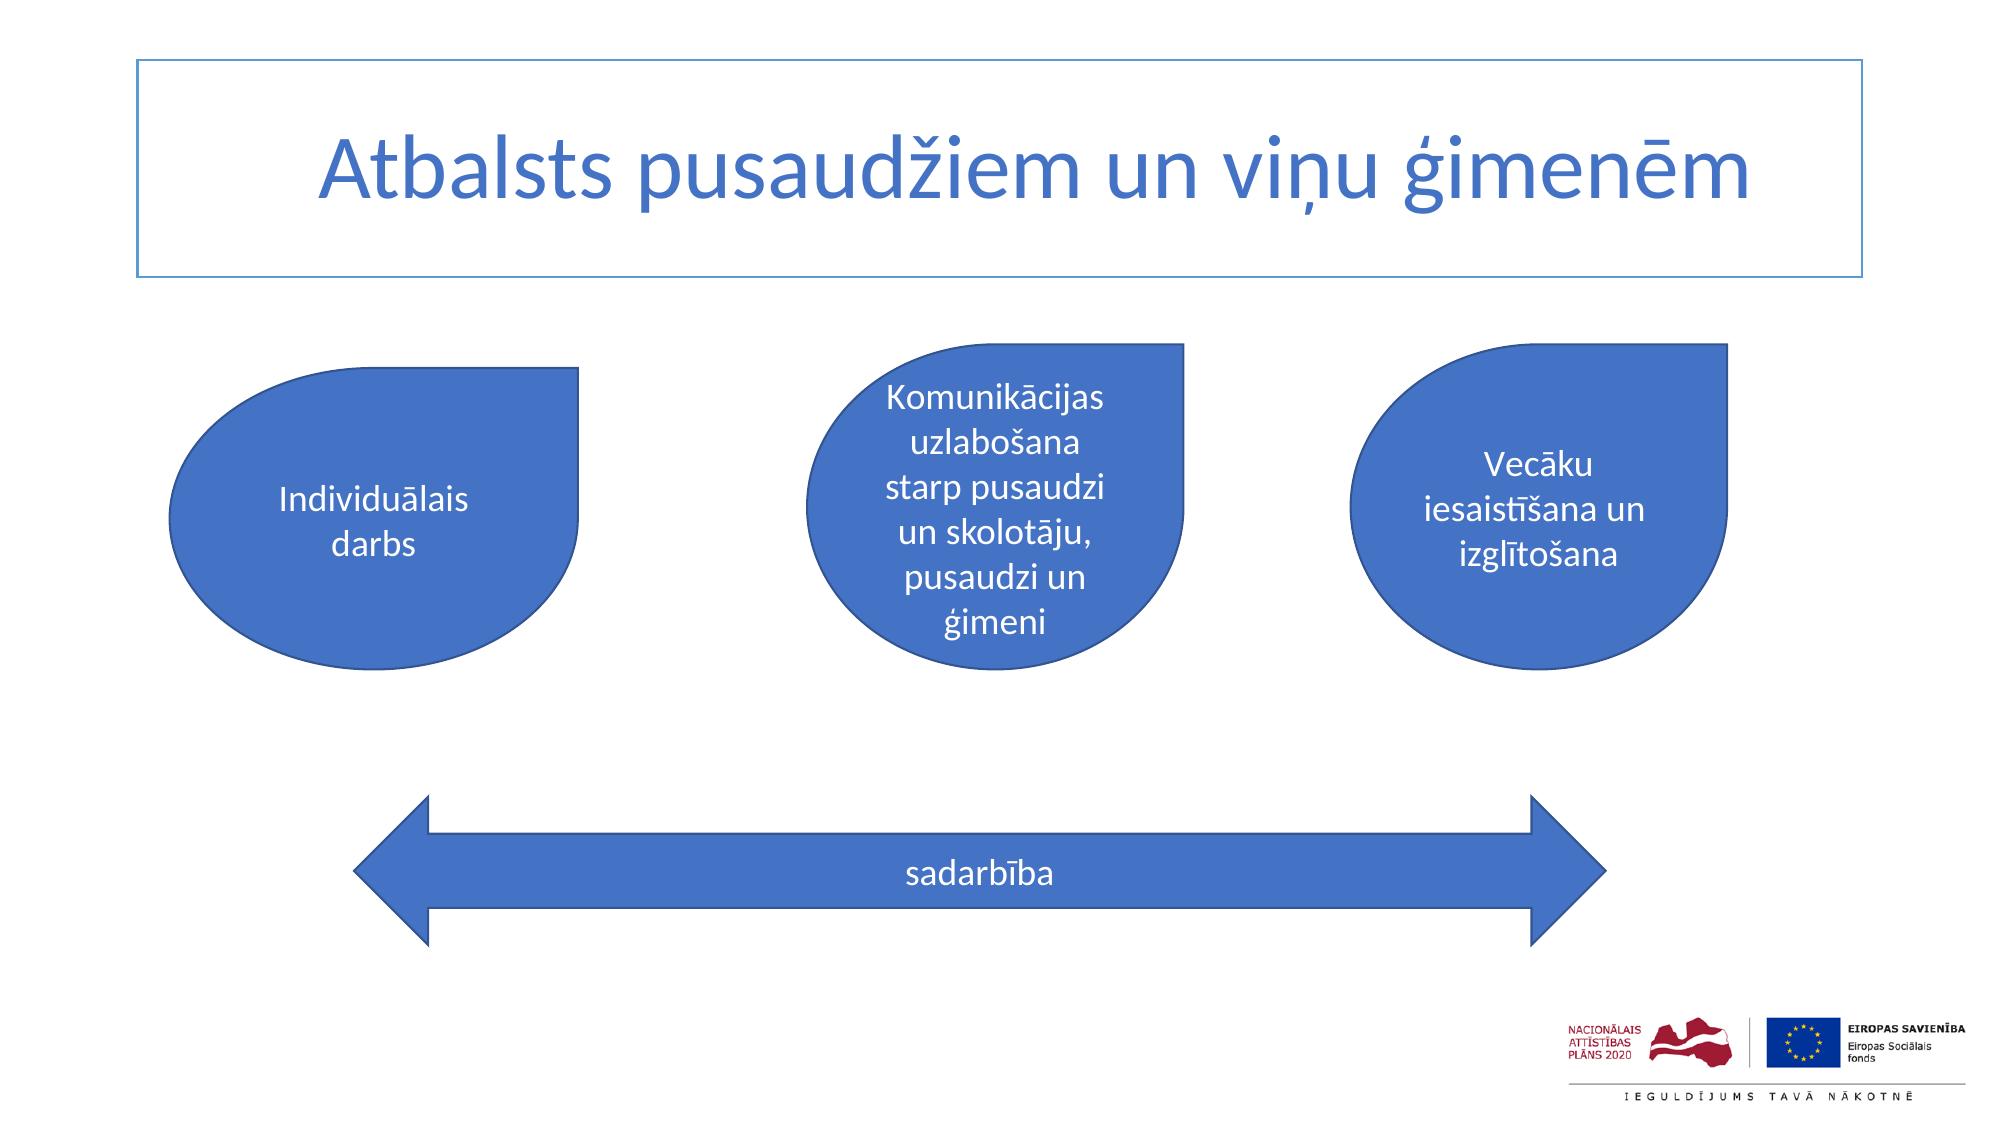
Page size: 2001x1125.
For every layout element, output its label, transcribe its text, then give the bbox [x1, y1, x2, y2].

text_box Vecāku iesaistīšana un izglītošana [1349, 343, 1729, 671]
text_box Komunikācijas uzlabošana starp pusaudzi un skolotāju, pusaudzi un ģimeni [806, 343, 1185, 671]
title Atbalsts pusaudžiem un viņu ģimenēm [136, 59, 1863, 278]
text_box sadarbība [352, 794, 1608, 948]
text_box Individuālais darbs [168, 366, 579, 671]
picture [1560, 1014, 1977, 1106]
